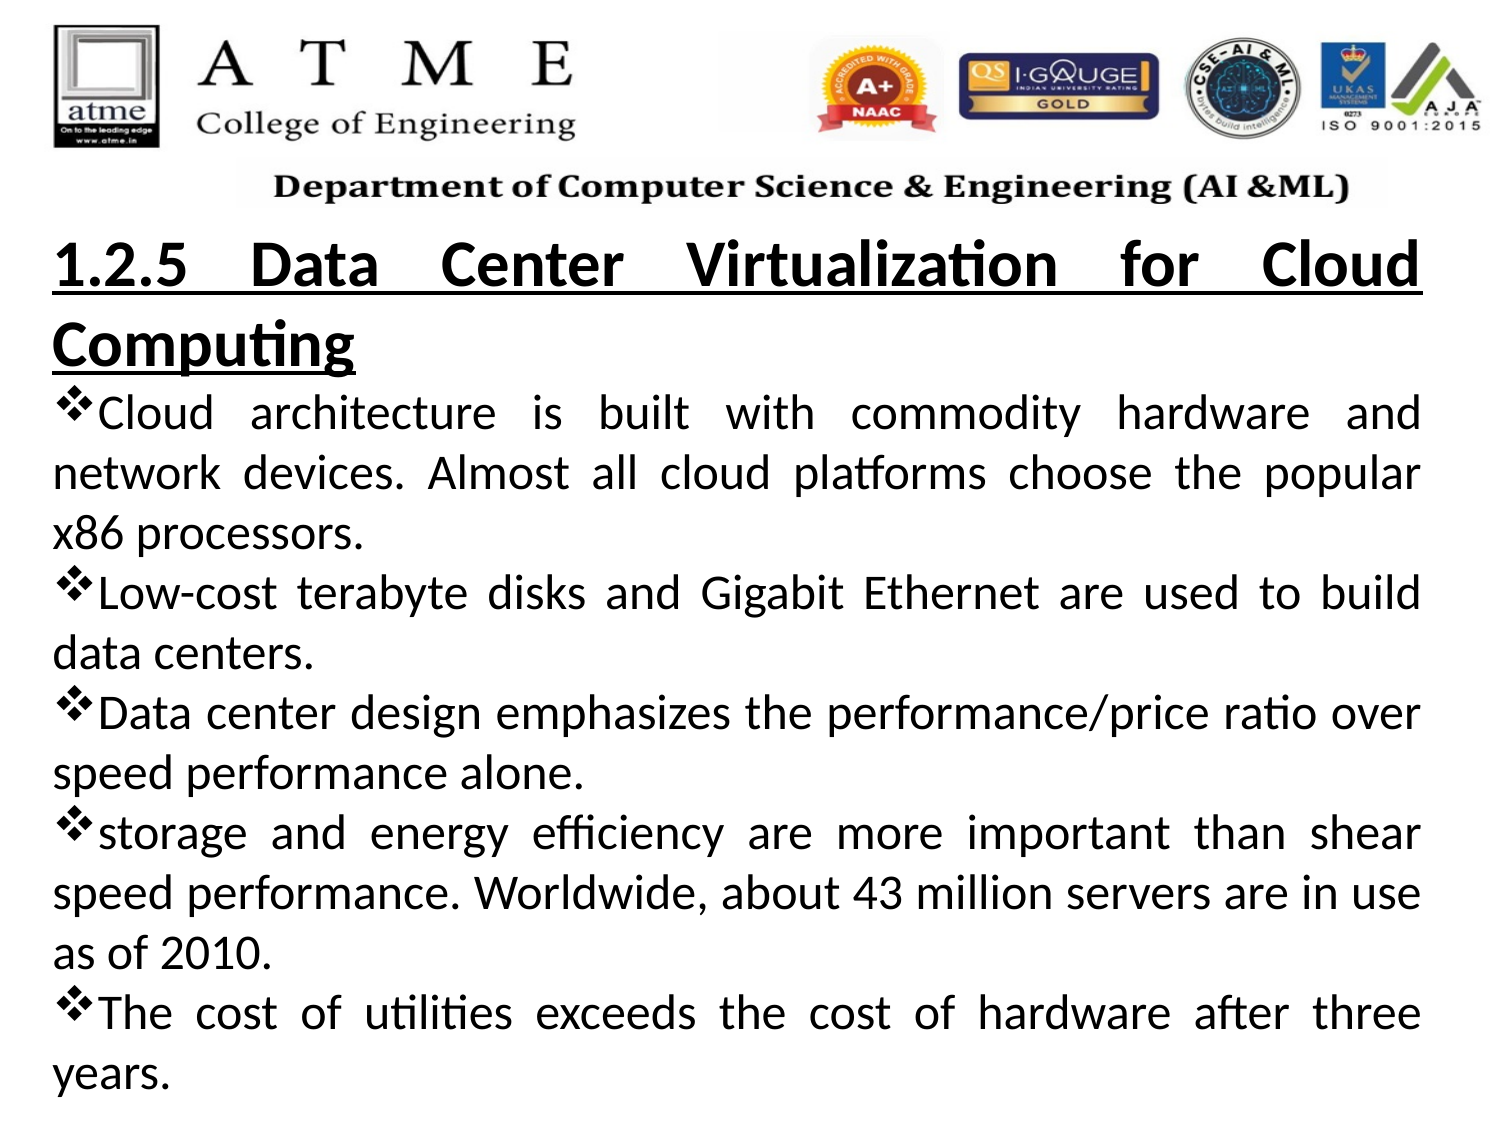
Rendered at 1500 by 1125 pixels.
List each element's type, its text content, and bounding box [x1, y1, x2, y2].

text_box 1.2.5 Data Center Virtualization for Cloud Computing Cloud architecture is built with commodity hardware and network devices. Almost all cloud platforms choose the popular x86 processors. Low-cost terabyte disks and Gigabit Ethernet are used to build data centers. Data center design emphasizes the performance/price ratio over speed performance alone. storage and energy efficiency are more important than shear speed performance. Worldwide, about 43 million servers are in use as of 2010. The cost of utilities exceeds the cost of hardware after three years. [37, 234, 1438, 1125]
picture [24, 0, 1500, 226]
